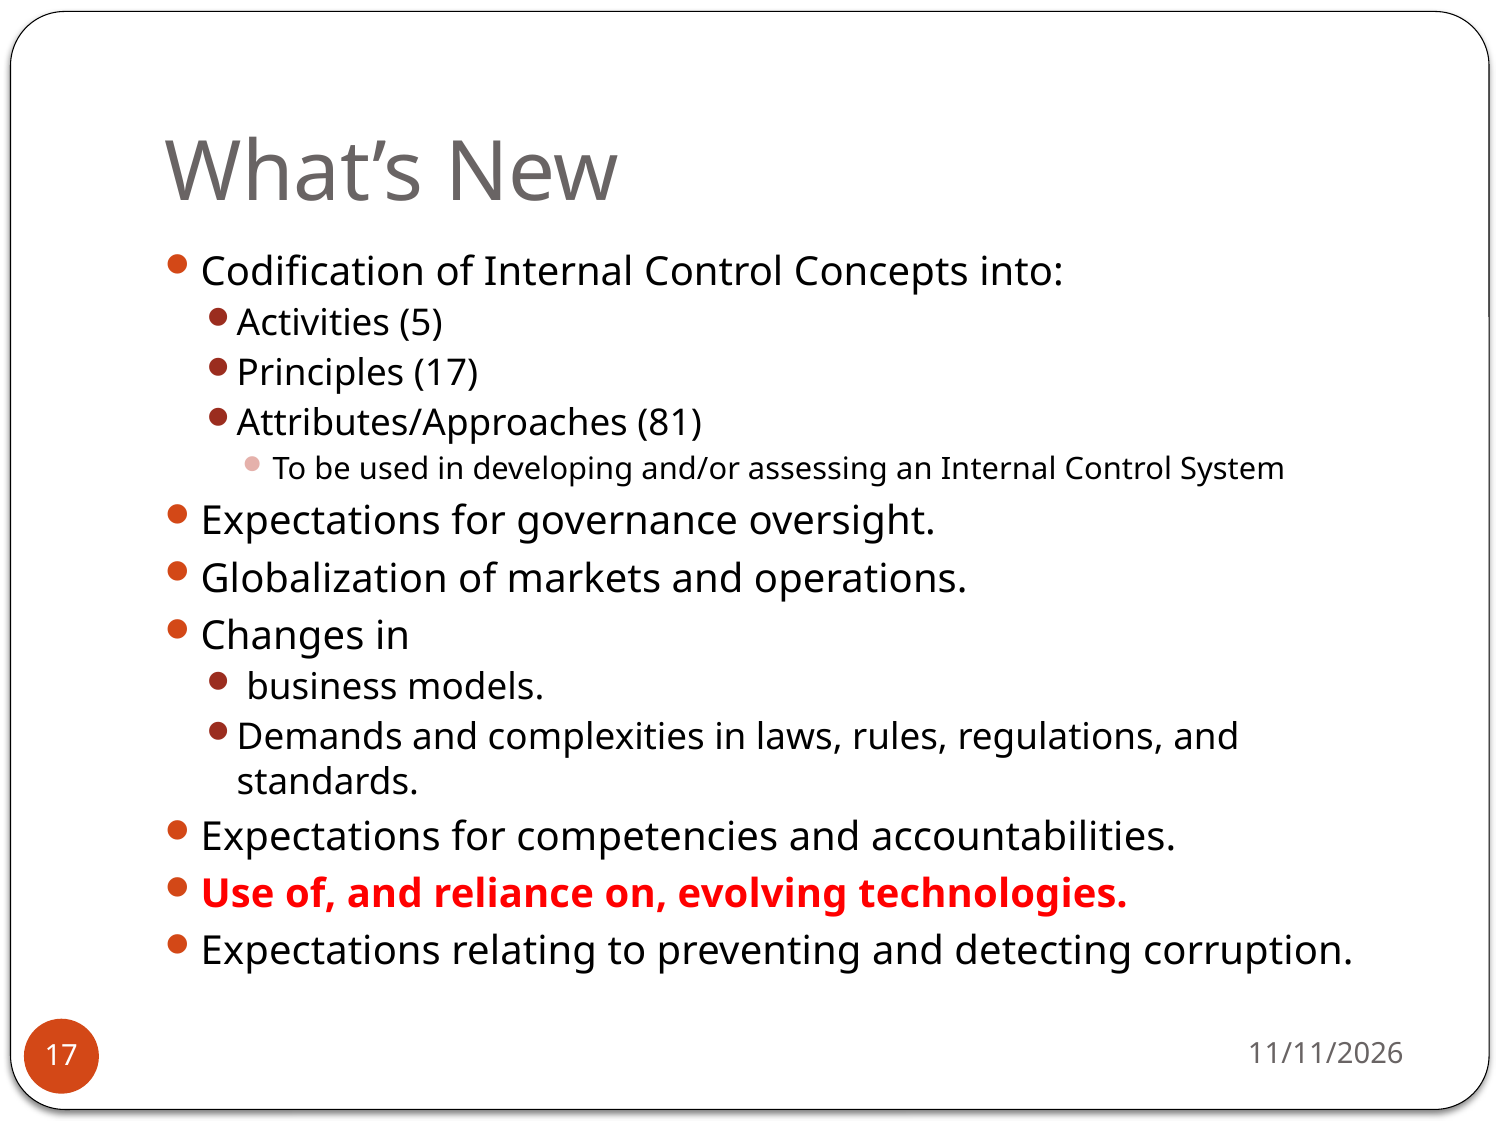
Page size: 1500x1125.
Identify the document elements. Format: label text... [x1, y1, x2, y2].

title What’s New [150, 45, 1425, 233]
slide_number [1012, 1015, 1419, 1094]
slide_number 17 [23, 1018, 99, 1094]
list Codification of Internal Control Concepts into: Activities (5) Principles (17) Attributes/Approaches (81) To be used in developing and/or assessing an Internal Control System Expectations for governance oversight. Globalization of markets and operations. Changes in business models. Demands and complexities in laws, rules, regulations, and standards. Expectations for competencies and accountabilities. Use of, and reliance on, evolving technologies. Expectations relating to preventing and detecting corruption. [150, 237, 1425, 988]
